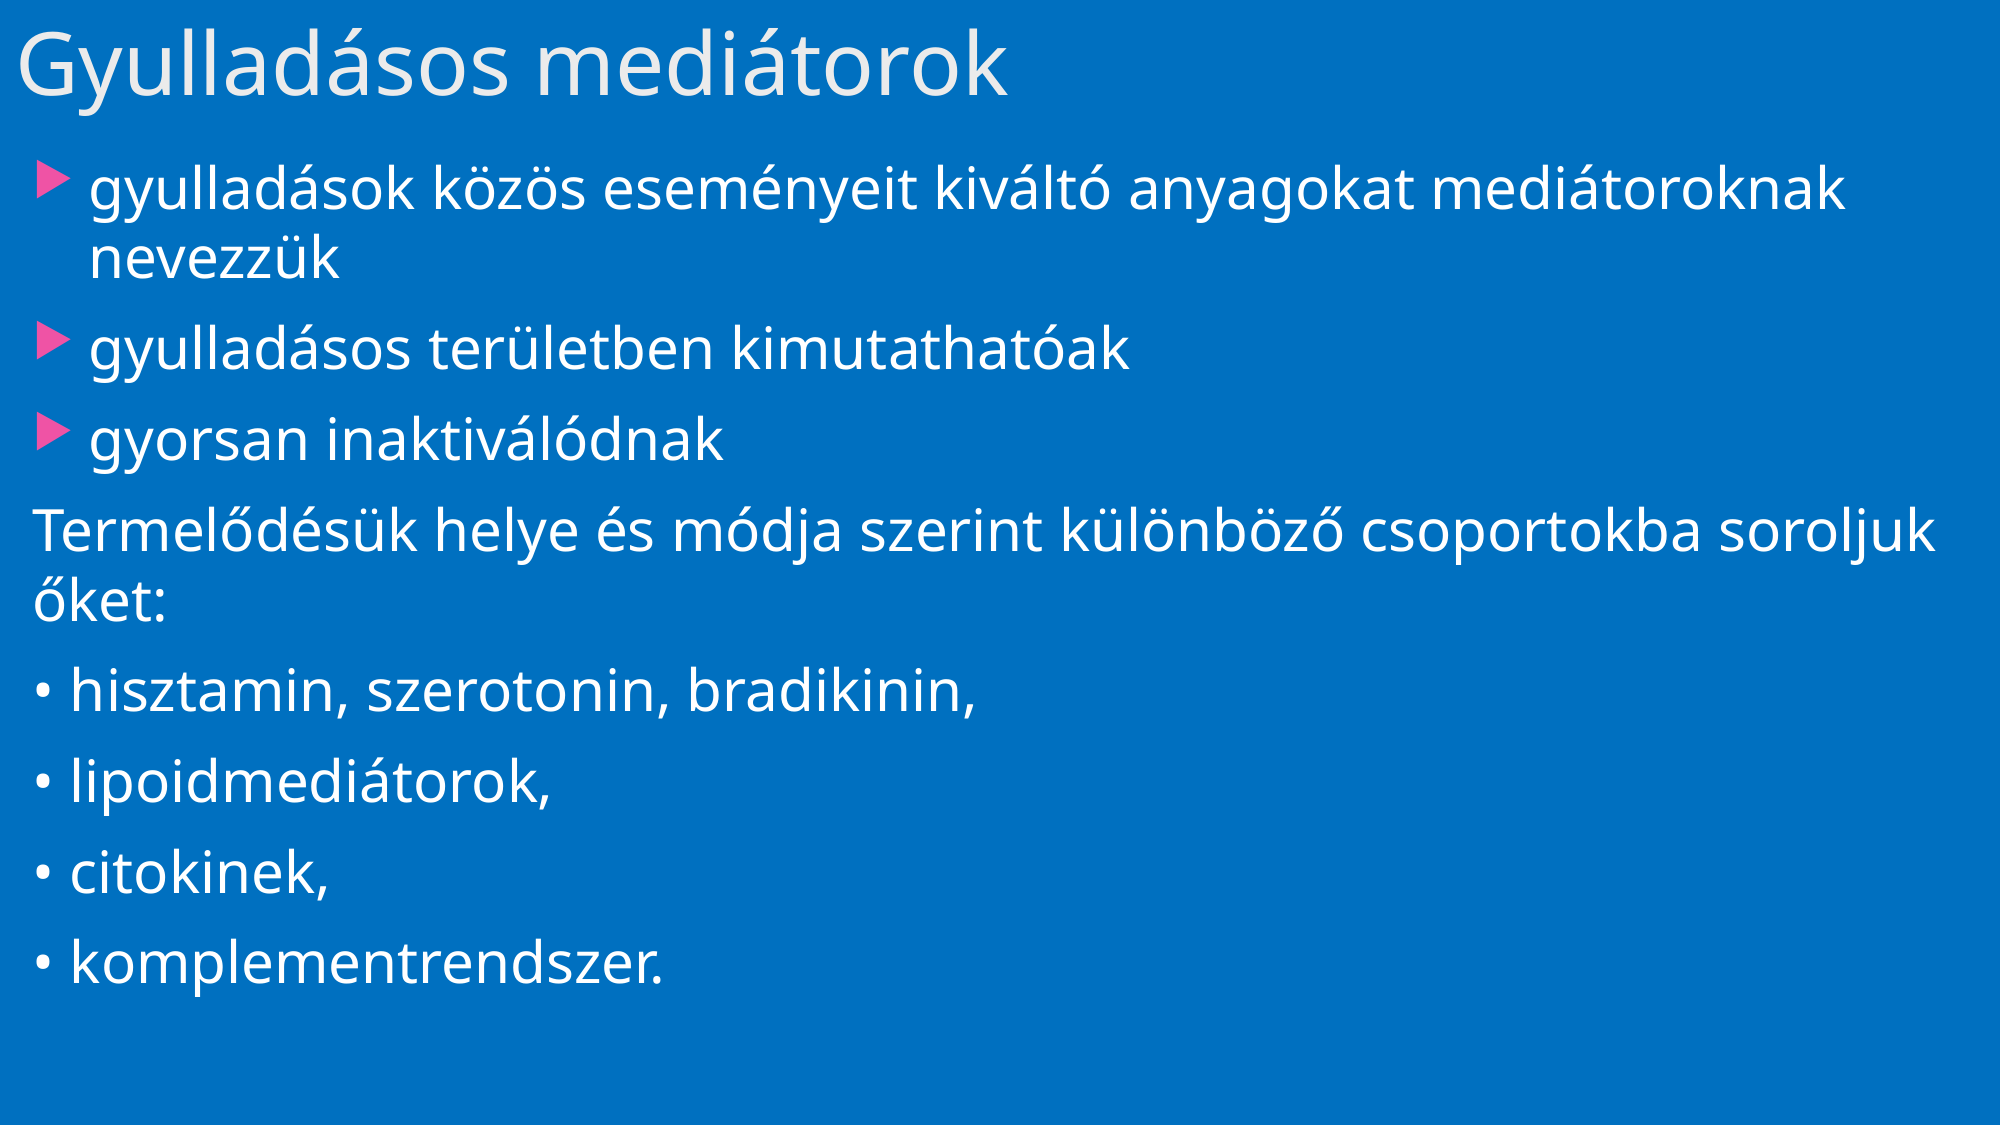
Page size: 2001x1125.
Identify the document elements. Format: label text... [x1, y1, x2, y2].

title Gyulladásos mediátorok [0, 0, 1543, 230]
list gyulladások közös eseményeit kiváltó anyagokat mediátoroknak nevezzük gyulladásos területben kimutathatóak gyorsan inaktiválódnak Termelődésük helye és módja szerint különböző csoportokba soroljuk őket: • hisztamin, szerotonin, bradikinin, • lipoidmediátorok, • citokinek, • komplementrendszer. [17, 143, 1959, 1059]
